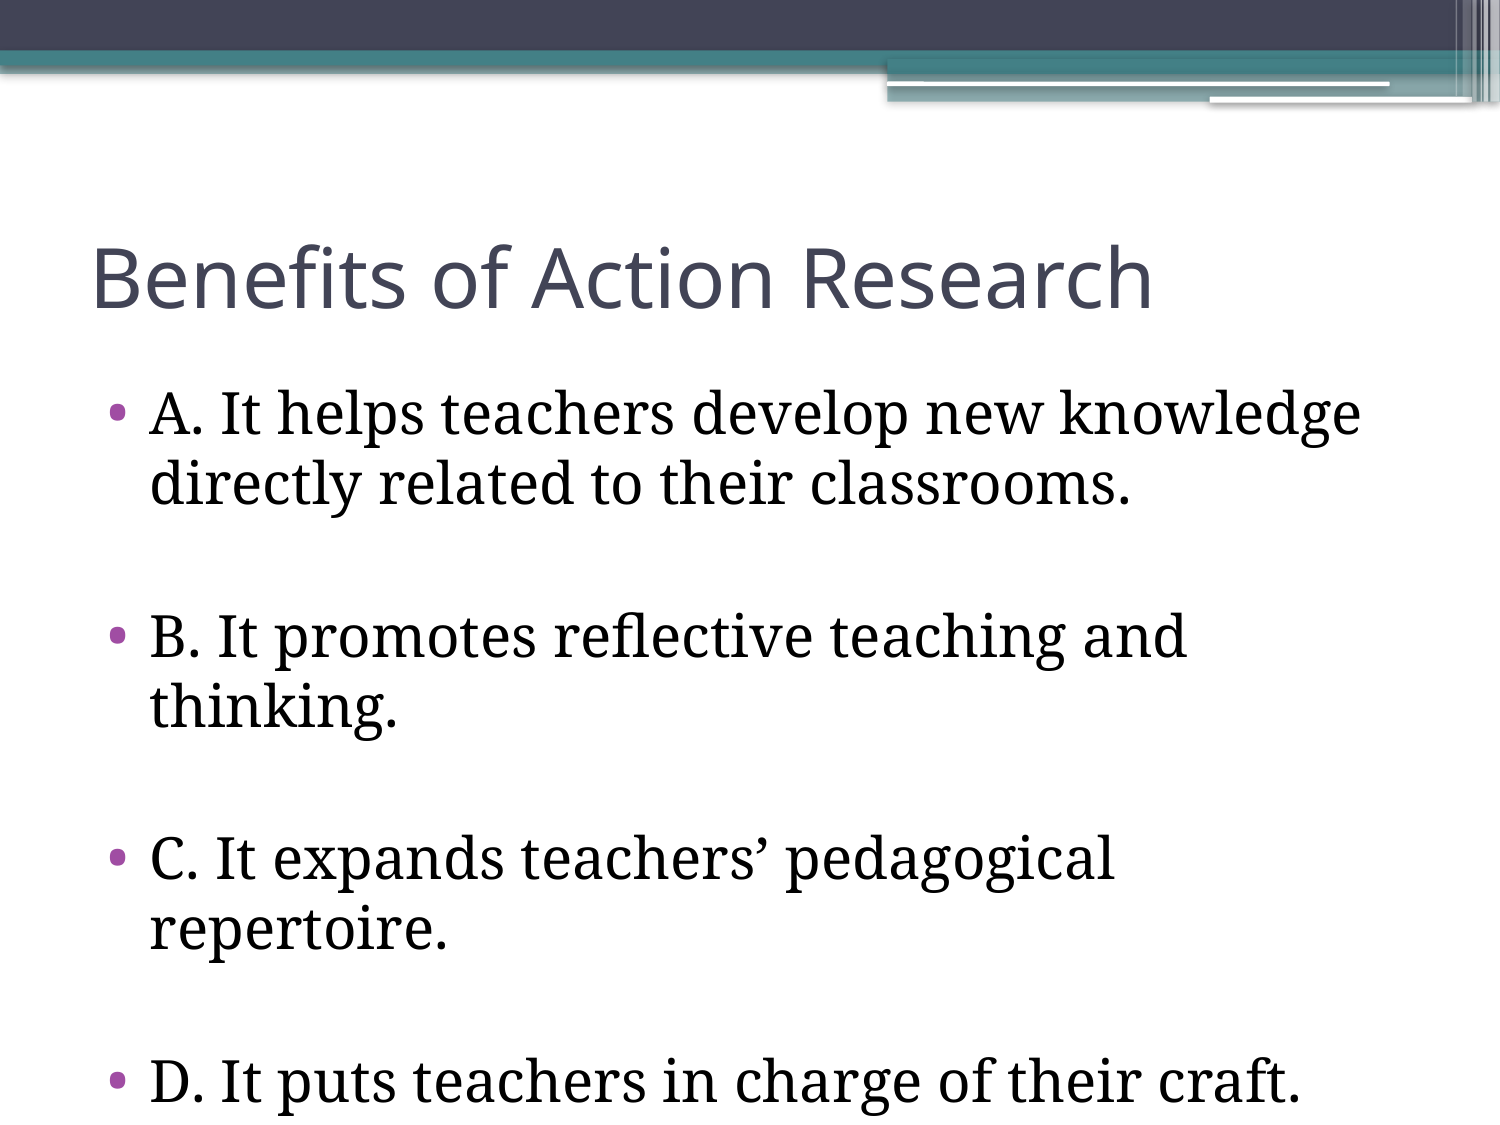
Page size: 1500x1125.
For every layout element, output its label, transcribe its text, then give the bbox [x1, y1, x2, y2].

list A. It helps teachers develop new knowledge directly related to their classrooms. B. It promotes reflective teaching and thinking. C. It expands teachers’ pedagogical repertoire. D. It puts teachers in charge of their craft. [75, 368, 1425, 1079]
title Benefits of Action Research [75, 187, 1425, 363]
